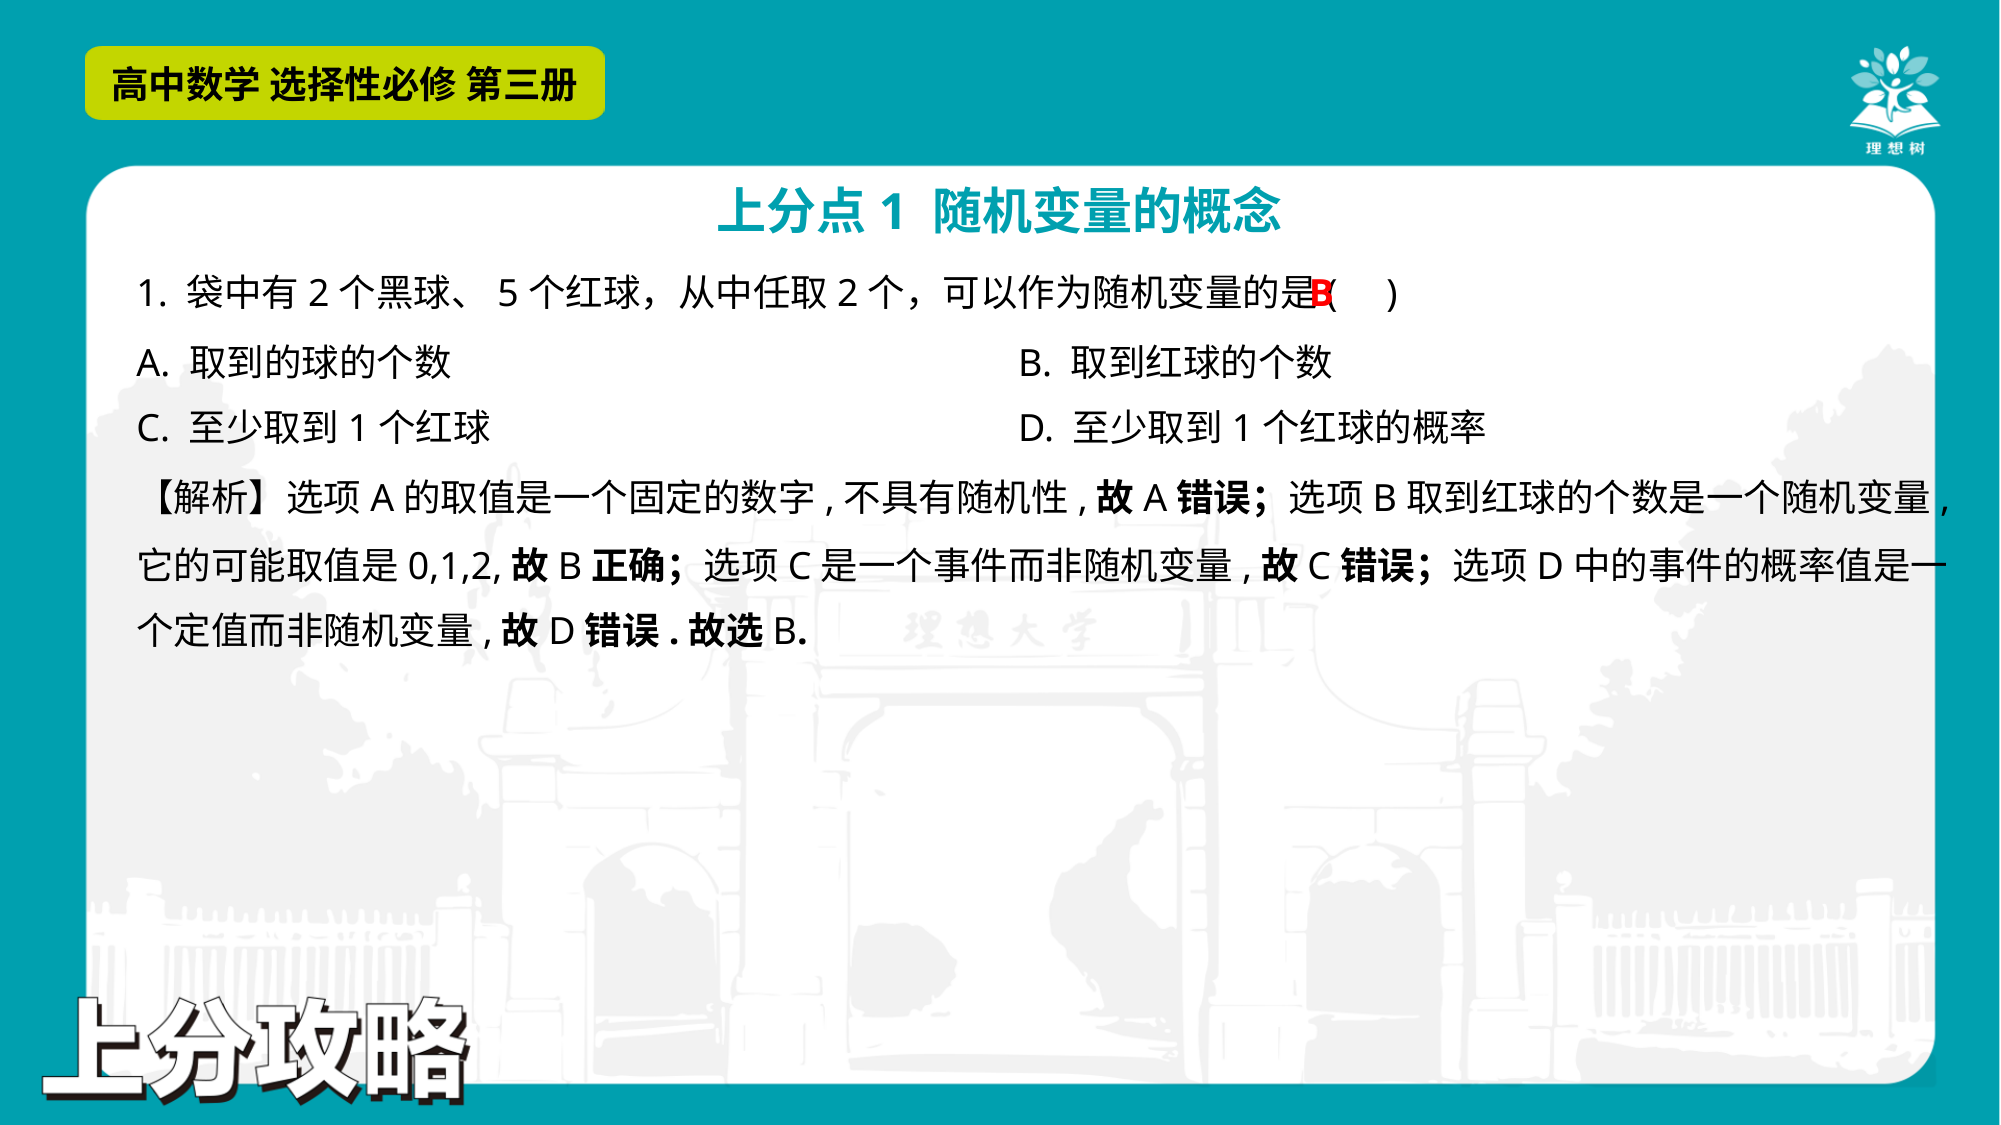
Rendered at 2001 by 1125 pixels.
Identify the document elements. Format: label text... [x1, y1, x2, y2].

text_box B [1294, 246, 1349, 307]
picture [0, 0, 2000, 1125]
text_box 1. 袋中有2个黑球、5个红球，从中任取2个，可以作为随机变量的是( ) [1349, 247, 1865, 307]
text_box A. 取到的球的个数 B. 取到红球的个数 C. 至少取到1个红球 D. 至少取到1个红球的概率 [136, 315, 1865, 442]
text_box 1. 袋中有2个黑球、5个红球，从中任取2个，可以作为随机变量的是( ) [136, 247, 1294, 307]
text_box 【解析】选项A的取值是一个固定的数字,不具有随机性,故A错误；选项B取到红球的个数是一个随机变量, 它的可能取值是0,1,2,故B正确；选项C是一个事件而非随机变量,故C错误；选项D中的事件的概率值是一 个定值而非随机变量,故D错误.故选B. [136, 449, 1865, 646]
